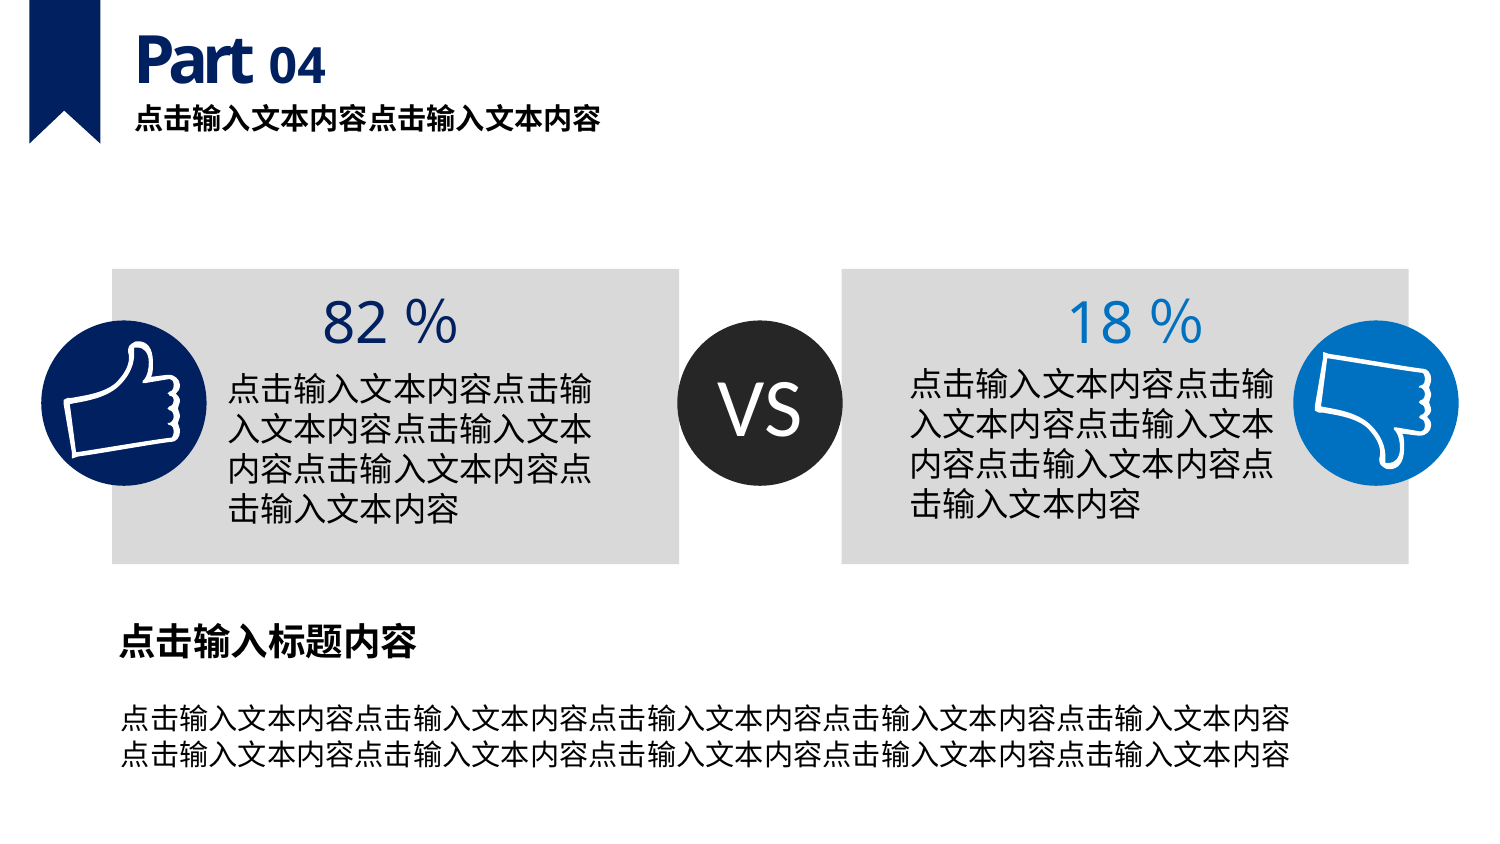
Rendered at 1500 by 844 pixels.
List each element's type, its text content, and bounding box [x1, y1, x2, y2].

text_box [41, 268, 1459, 565]
text_box [27, 0, 103, 146]
text_box 点击输入文本内容点击输入文本内容 [119, 93, 618, 143]
text_box 点击输入标题内容 [103, 610, 434, 671]
text_box Part 04 [118, 9, 341, 104]
text_box 点击输入文本内容点击输入文本内容点击输入文本内容点击输入文本内容点击输入文本内容 点击输入文本内容点击输入文本内容点击输入文本内容点击输入文本内容点击输入文本内容 [106, 693, 1306, 814]
